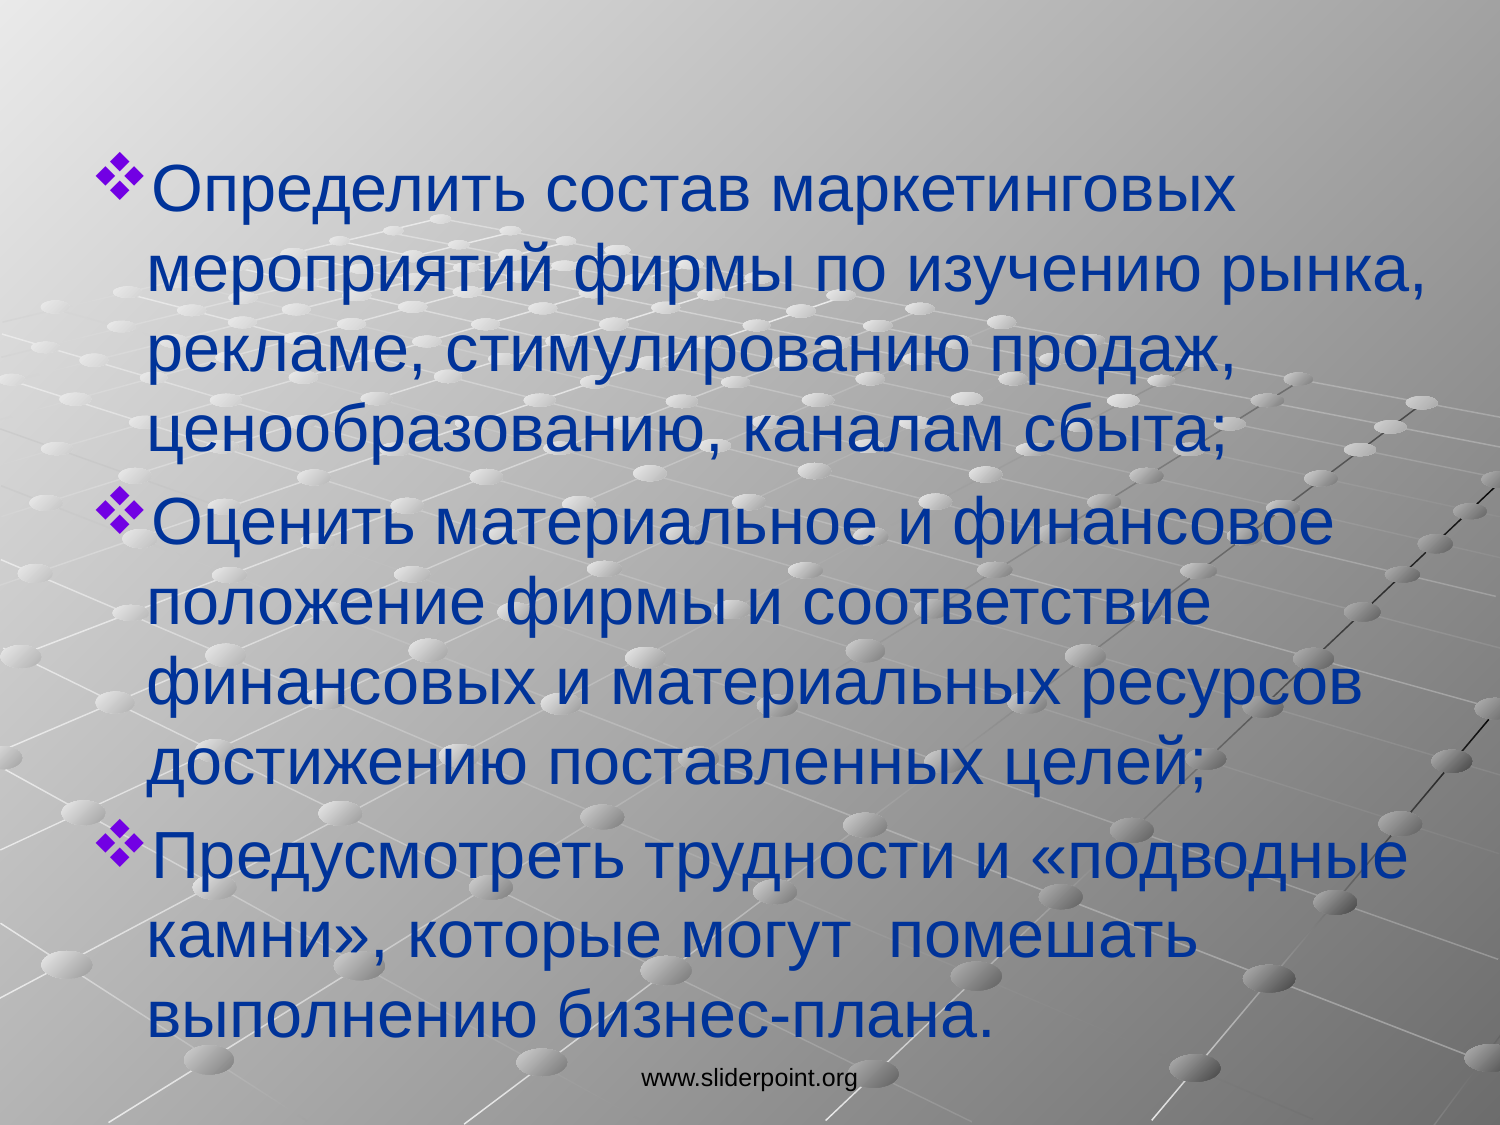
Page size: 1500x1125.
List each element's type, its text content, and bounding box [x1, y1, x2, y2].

list Определить состав маркетинговых мероприятий фирмы по изучению рынка, рекламе, стимулированию продаж, ценообразованию, каналам сбыта; Оценить материальное и финансовое положение фирмы и соответствие финансовых и материальных ресурсов достижению поставленных целей; Предусмотреть трудности и «подводные камни», которые могут помешать выполнению бизнес-плана. [74, 137, 1463, 1088]
footer www.sliderpoint.org [512, 1023, 988, 1100]
